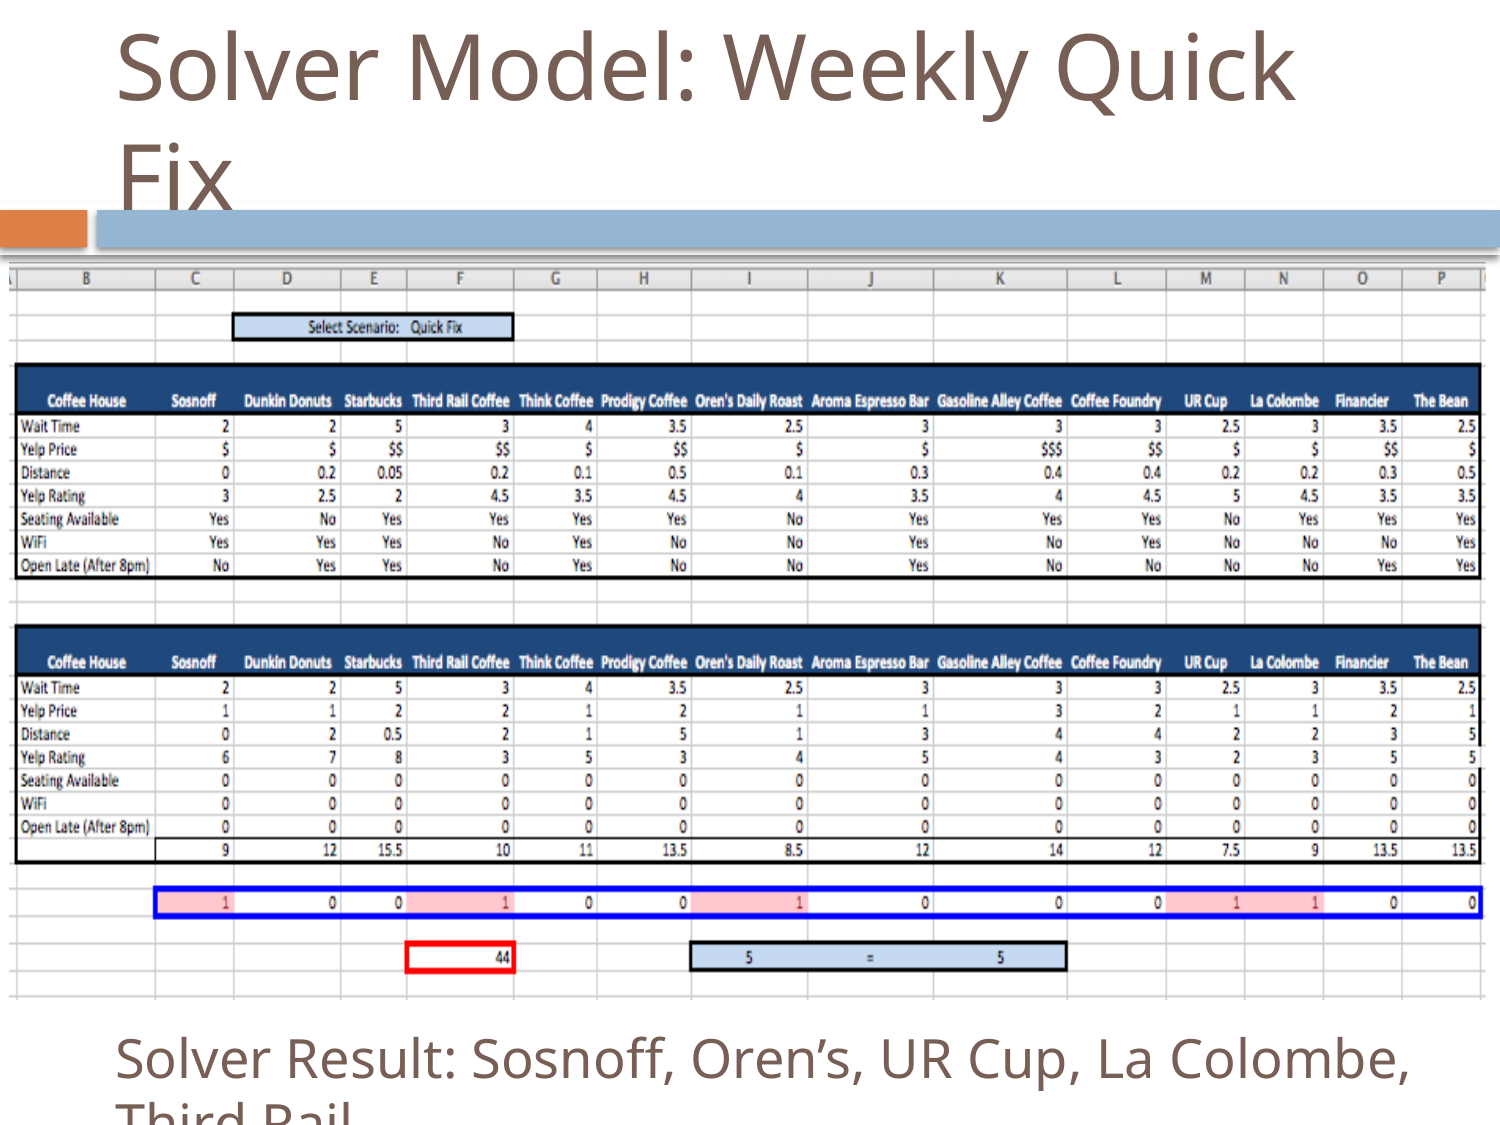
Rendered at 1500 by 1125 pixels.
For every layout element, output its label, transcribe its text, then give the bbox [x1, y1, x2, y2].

title Solver Model: Weekly Quick Fix [100, 37, 1438, 200]
text_box Solver Result: Sosnoff, Oren’s, UR Cup, La Colombe, Third Rail [100, 1017, 1500, 1125]
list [8, 262, 1486, 1001]
